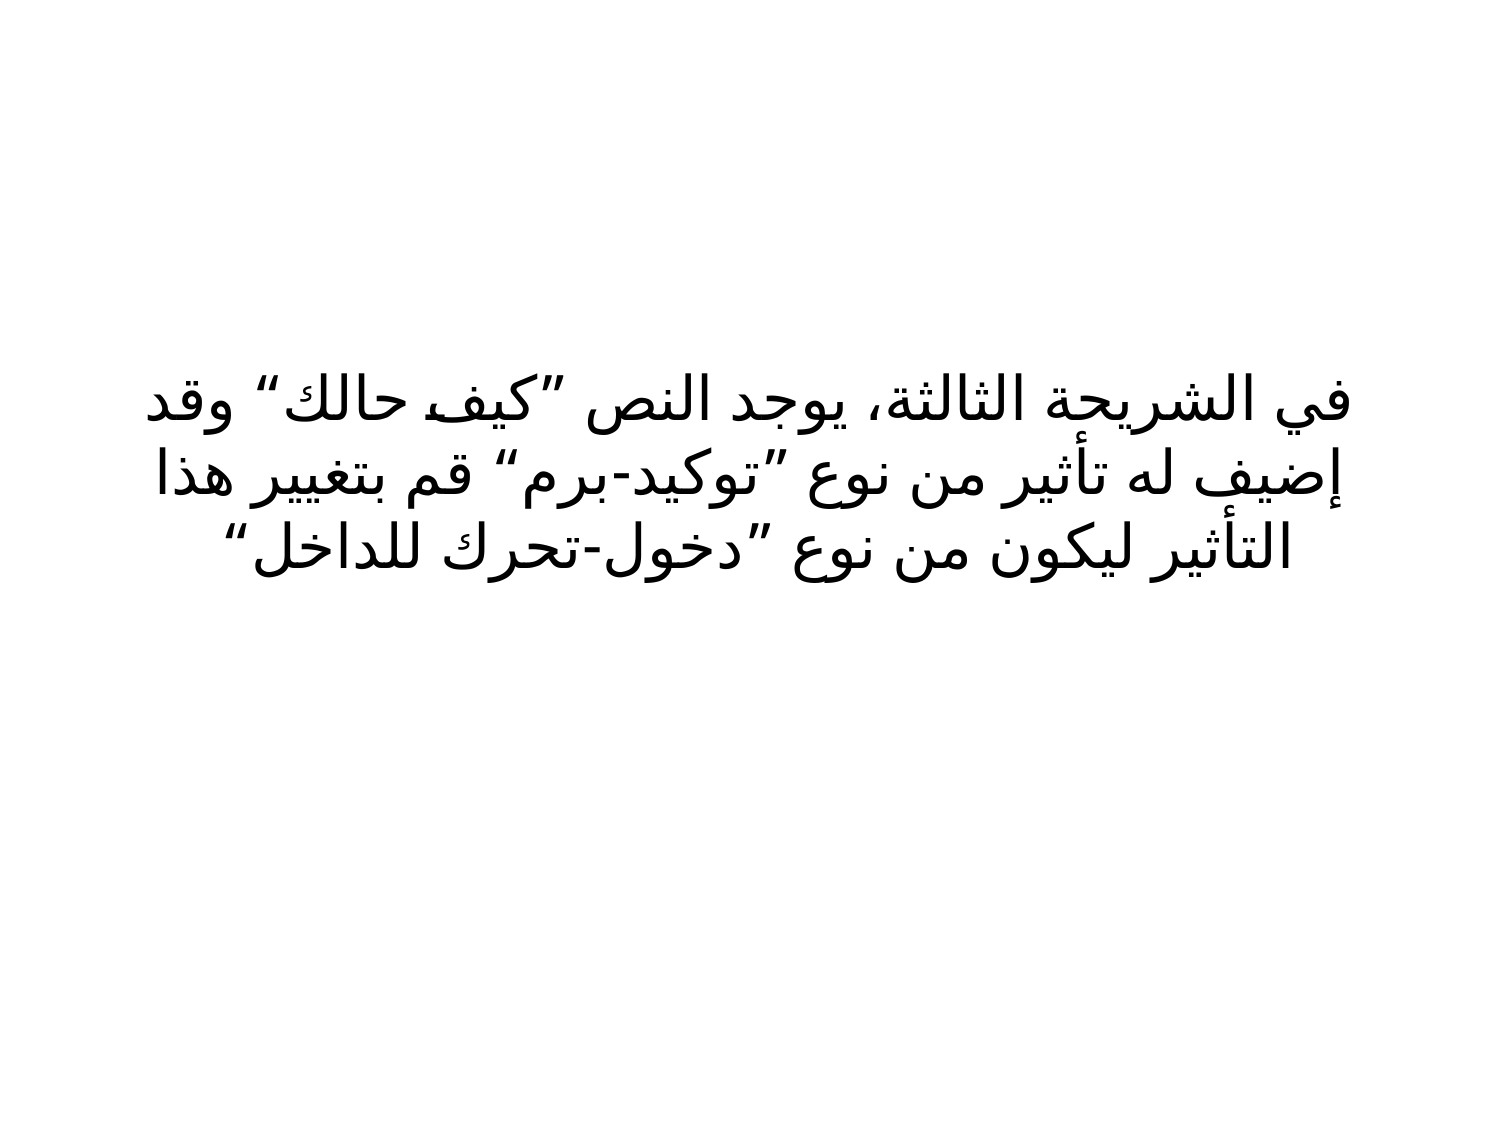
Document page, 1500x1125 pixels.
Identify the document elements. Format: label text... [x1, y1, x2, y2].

title في الشريحة الثالثة، يوجد النص ”كيف حالك“ وقد إضيف له تأثير من نوع ”توكيد-برم“ قم بتغيير هذا التأثير ليكون من نوع ”دخول-تحرك للداخل“ [112, 349, 1388, 591]
